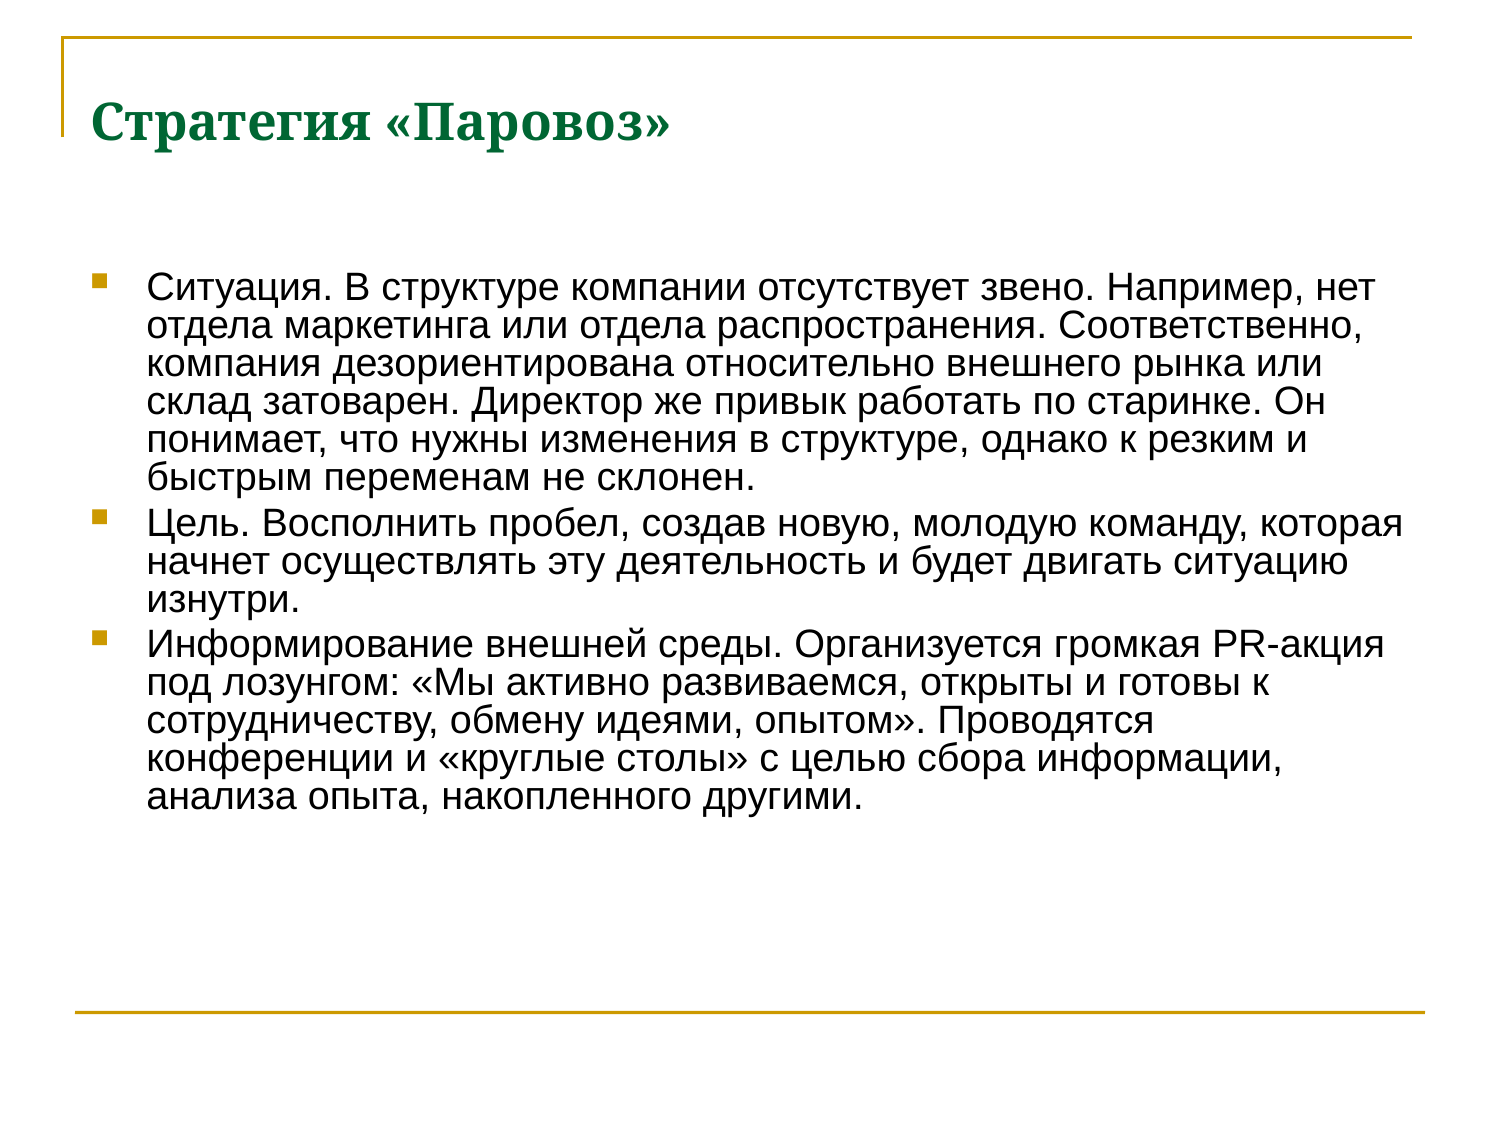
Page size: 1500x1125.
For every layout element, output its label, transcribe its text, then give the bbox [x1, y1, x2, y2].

list Ситуация. В структуре компании отсутствует звено. Например, нет отдела маркетинга или отдела распространения. Соответственно, компания дезориентирована относительно внешнего рынка или склад затоварен. Директор же привык работать по старинке. Он понимает, что нужны изменения в структуре, однако к резким и быстрым переменам не склонен. Цель. Восполнить пробел, создав новую, молодую команду, которая начнет осуществлять эту деятельность и будет двигать ситуацию изнутри. Информирование внешней среды. Организуется громкая PR-акция под лозунгом: «Мы активно развиваемся, открыты и готовы к сотрудничеству, обмену идеями, опытом». Проводятся конференции и «круглые столы» с целью сбора информации, анализа опыта, накопленного другими. [74, 262, 1426, 1006]
title Стратегия «Паровоз» [74, 45, 1426, 233]
